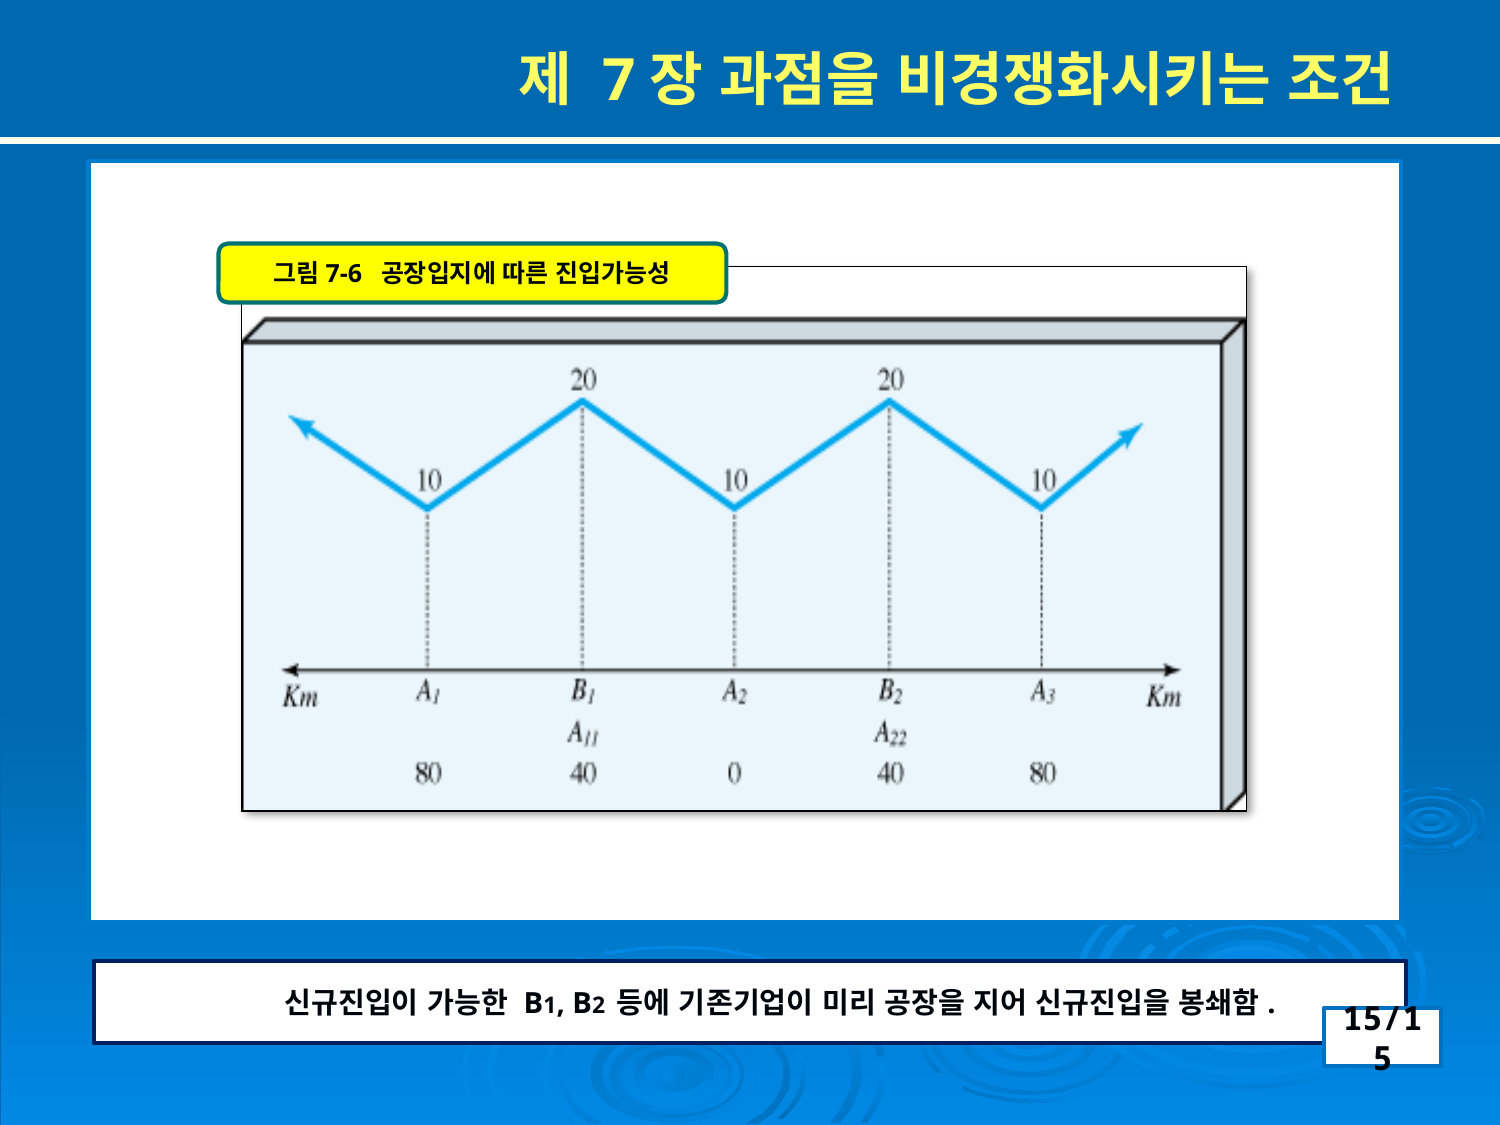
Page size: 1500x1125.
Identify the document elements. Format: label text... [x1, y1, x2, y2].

text_box [86, 159, 1403, 925]
text_box 신규진입이 가능한 B1, B2 등에 기존기업이 미리 공장을 지어 신규진입을 봉쇄함. [92, 959, 1408, 1045]
picture [241, 266, 1247, 811]
text_box 제 7장 과점을 비경쟁화시키는 조건 [503, 35, 1477, 120]
text_box [0, 137, 1500, 144]
text_box 그림7-6 공장입지에 따른 진입가능성 [216, 241, 729, 305]
text_box 15/15 [1322, 1006, 1443, 1068]
